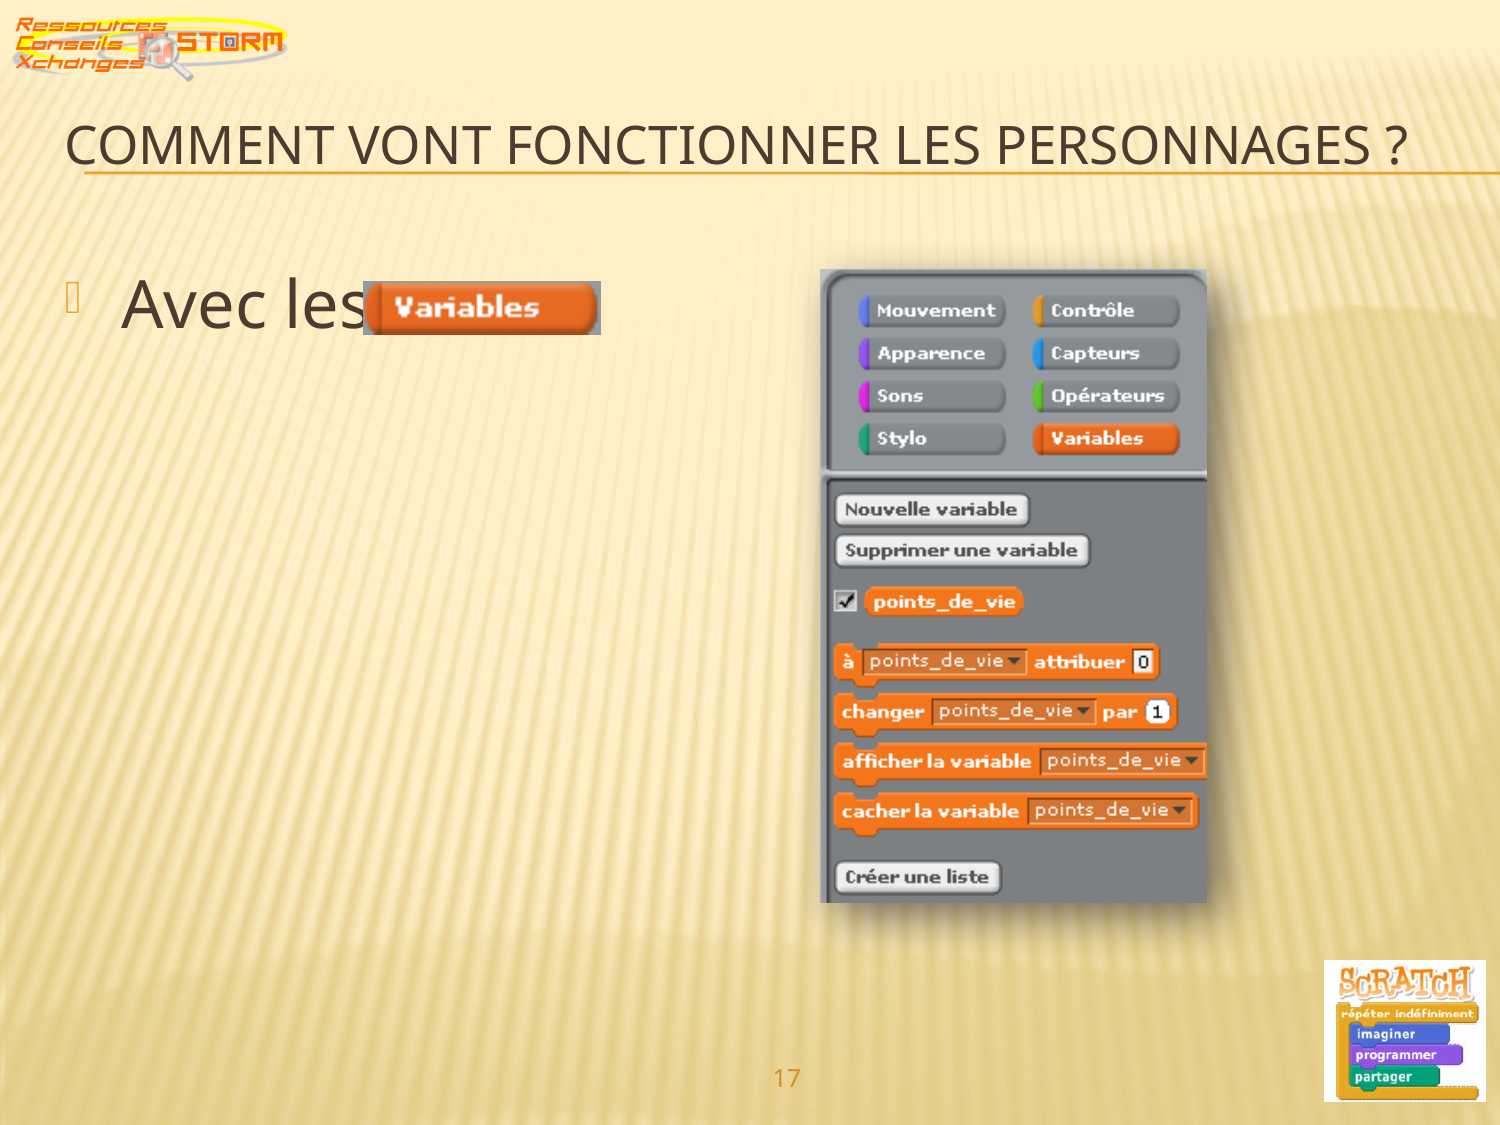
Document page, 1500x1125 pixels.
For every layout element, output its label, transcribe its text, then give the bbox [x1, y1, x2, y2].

picture [819, 269, 1208, 904]
list Avec les [50, 254, 1475, 998]
picture [362, 280, 602, 335]
title Comment vont fonctionner les personnages ? [50, 75, 1475, 213]
picture [11, 14, 293, 82]
slide_number 17 [691, 1054, 816, 1096]
picture [1324, 960, 1486, 1102]
